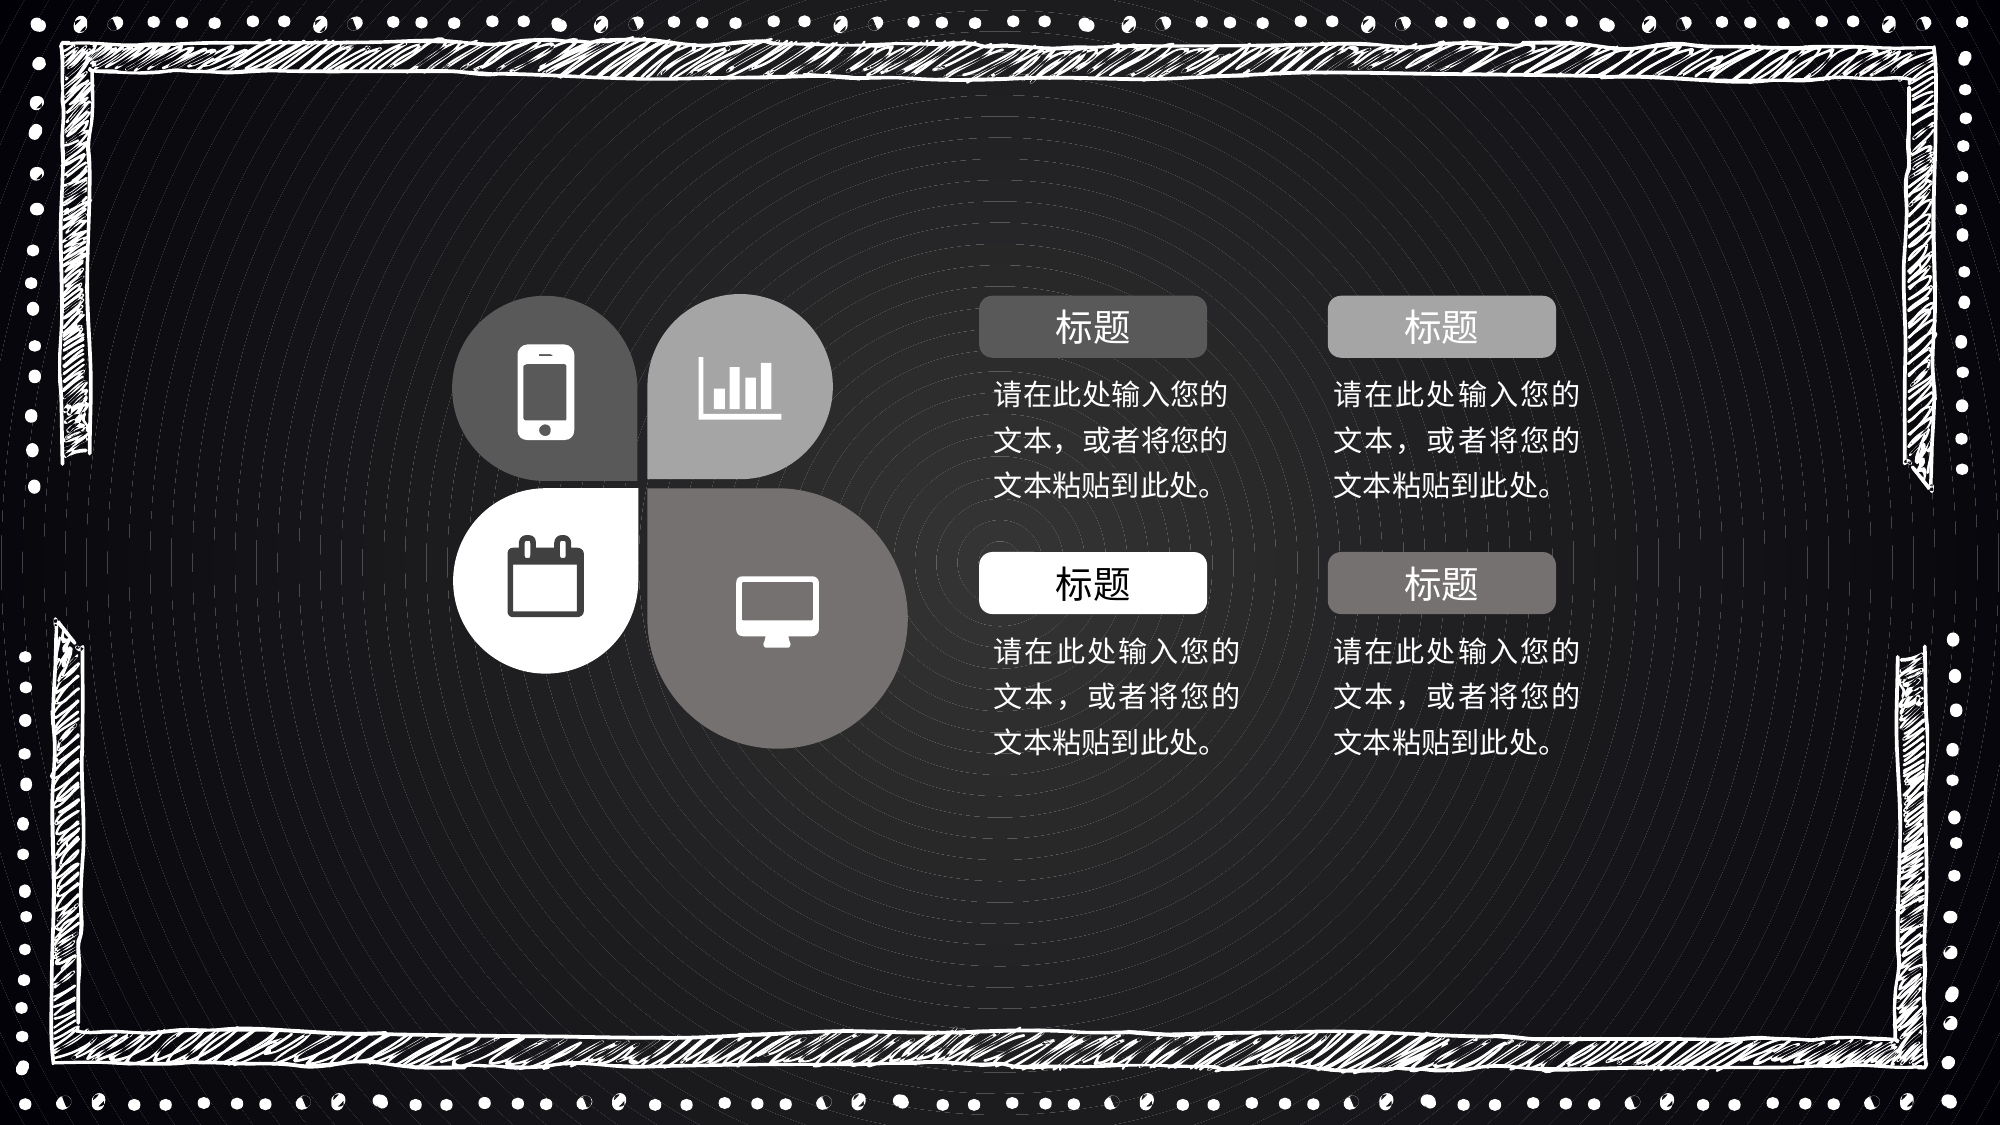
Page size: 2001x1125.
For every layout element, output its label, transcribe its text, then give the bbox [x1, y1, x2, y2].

text_box [736, 576, 819, 648]
text_box 请在此处输入您的文本，或者将您的文本粘贴到此处。 [1319, 615, 1596, 767]
text_box [452, 487, 640, 675]
text_box [507, 535, 584, 618]
text_box [451, 294, 639, 482]
text_box 请在此处输入您的文本，或者将您的文本粘贴到此处。 [979, 615, 1256, 767]
text_box 请在此处输入您的文本，或者将您的文本粘贴到此处。 [1319, 358, 1596, 510]
text_box [698, 357, 782, 420]
text_box [646, 487, 909, 750]
text_box 标题 [1326, 550, 1558, 615]
text_box [517, 344, 575, 441]
text_box 标题 [978, 294, 1209, 358]
text_box [646, 293, 834, 481]
text_box 标题 [978, 550, 1209, 615]
text_box 请在此处输入您的文本，或者将您的文本粘贴到此处。 [979, 358, 1244, 510]
text_box 标题 [1326, 294, 1558, 358]
